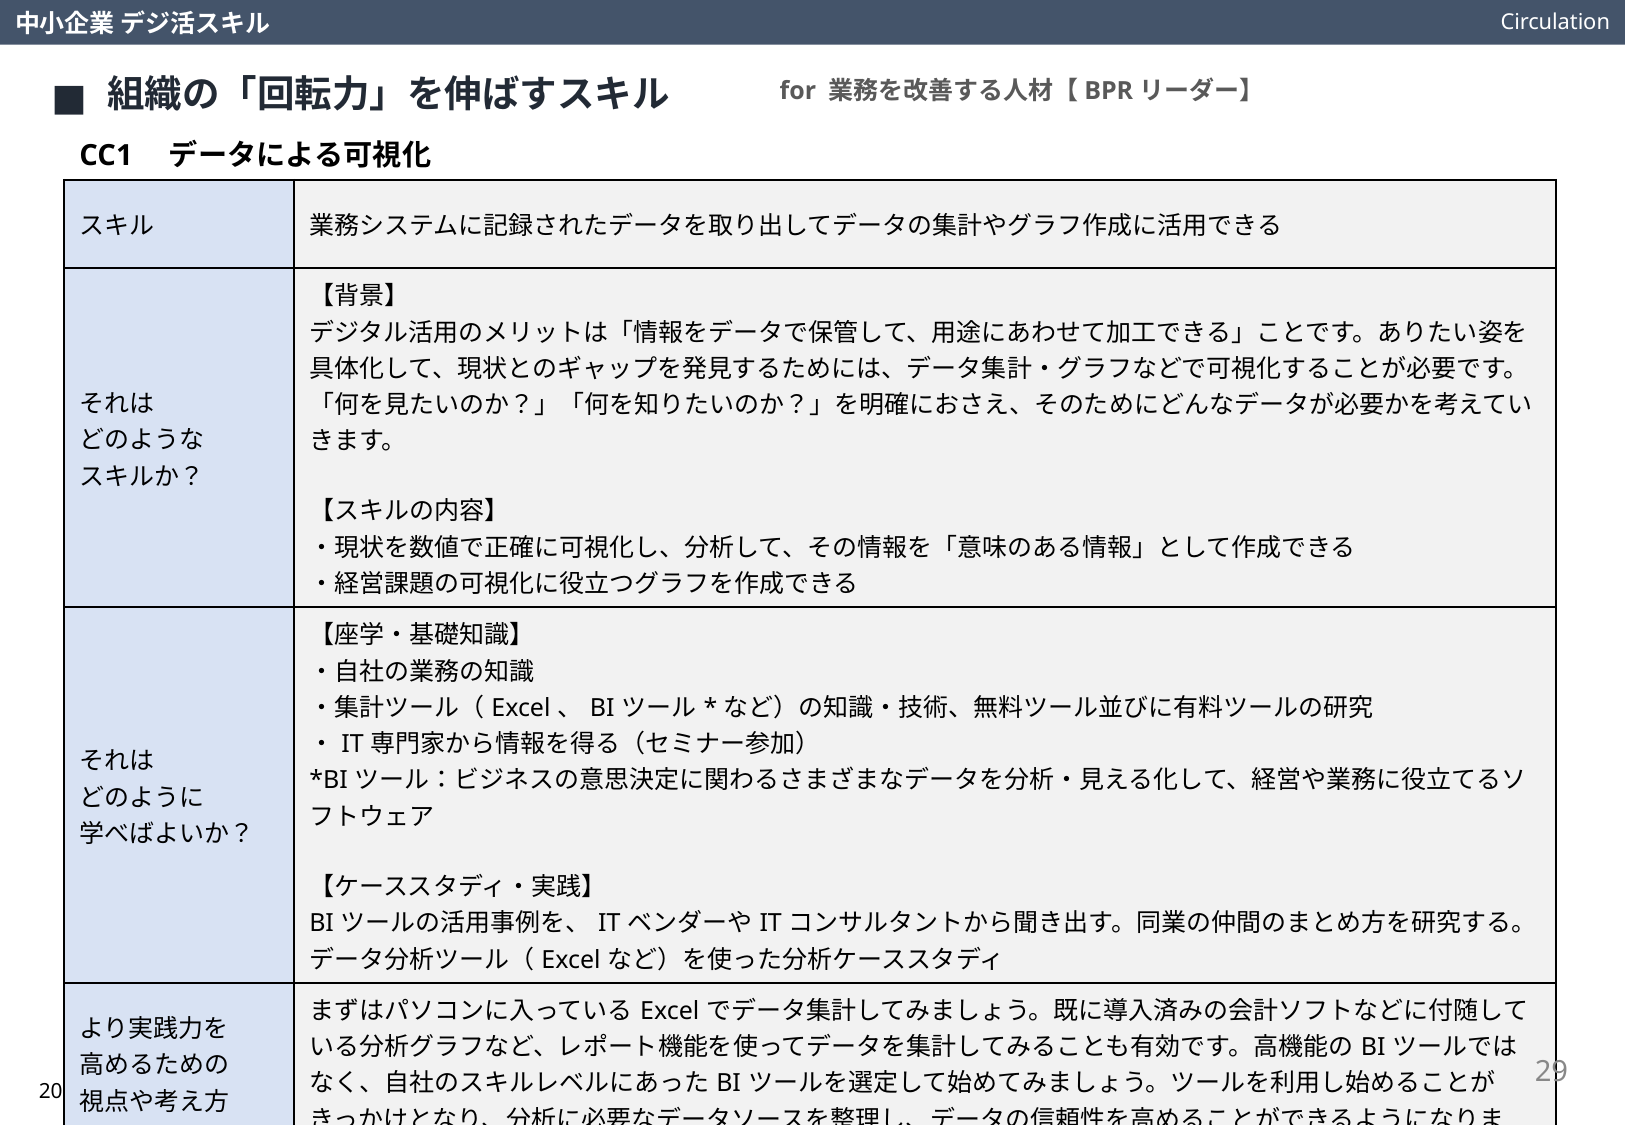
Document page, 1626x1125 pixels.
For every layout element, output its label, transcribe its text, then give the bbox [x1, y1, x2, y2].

table_cell 【座学・基礎知識】 ・自社の業務の知識 ・集計ツール（Excel、BIツール*など）の知識・技術、無料ツール並びに有料ツールの研究 ・IT専門家から情報を得る（セミナー参加） *BIツール：ビジネスの意思決定に関わるさまざまなデータを分析・見える化して、経営や業務に役立てるソフトウェア 【ケーススタディ・実践】 BIツールの活用事例を、ITベンダーやITコンサルタントから聞き出す。同業の仲間のまとめ方を研究する。 データ分析ツール（Excelなど）を使った分析ケーススタディ [295, 608, 1555, 982]
table_cell より実践力を 高めるための 視点や考え方は？ [65, 984, 293, 1125]
text_box for 業務を改善する人材【BPRリーダー】 [764, 67, 1399, 113]
table_cell それは どのような スキルか？ [65, 269, 293, 606]
table_header 業務システムに記録されたデータを取り出してデータの集計やグラフ作成に活用できる [295, 181, 1555, 267]
text_box CC1 データによる可視化 [64, 128, 1561, 179]
table_cell まずはパソコンに入っているExcelでデータ集計してみましょう。既に導入済みの会計ソフトなどに付随している分析グラフなど、レポート機能を使ってデータを集計してみることも有効です。高機能のBIツールではなく、自社のスキルレベルにあったBIツールを選定して始めてみましょう。ツールを利用し始めることがきっかけとなり、分析に必要なデータソースを整理し、データの信頼性を高めることができるようになります。 [295, 984, 1555, 1125]
table_cell それは どのように 学べばよいか？ [65, 608, 293, 982]
slide_number 29 [1217, 1042, 1584, 1103]
text_box 中小企業 デジ活スキル [0, 0, 1625, 45]
text_box Circulation [1438, 0, 1625, 42]
text_box 組織の「回転力」を伸ばすスキル [36, 62, 1185, 123]
table_cell 【背景】 デジタル活用のメリットは「情報をデータで保管して、用途にあわせて加工できる」ことです。ありたい姿を具体化して、現状とのギャップを発見するためには、データ集計・グラフなどで可視化することが必要です。「何を見たいのか？」「何を知りたいのか？」を明確におさえ、そのためにどんなデータが必要かを考えていきます。 【スキルの内容】 ・現状を数値で正確に可視化し、分析して、その情報を「意味のある情報」として作成できる ・経営課題の可視化に役立つグラフを作成できる [295, 269, 1555, 606]
table_header スキル [65, 181, 293, 267]
